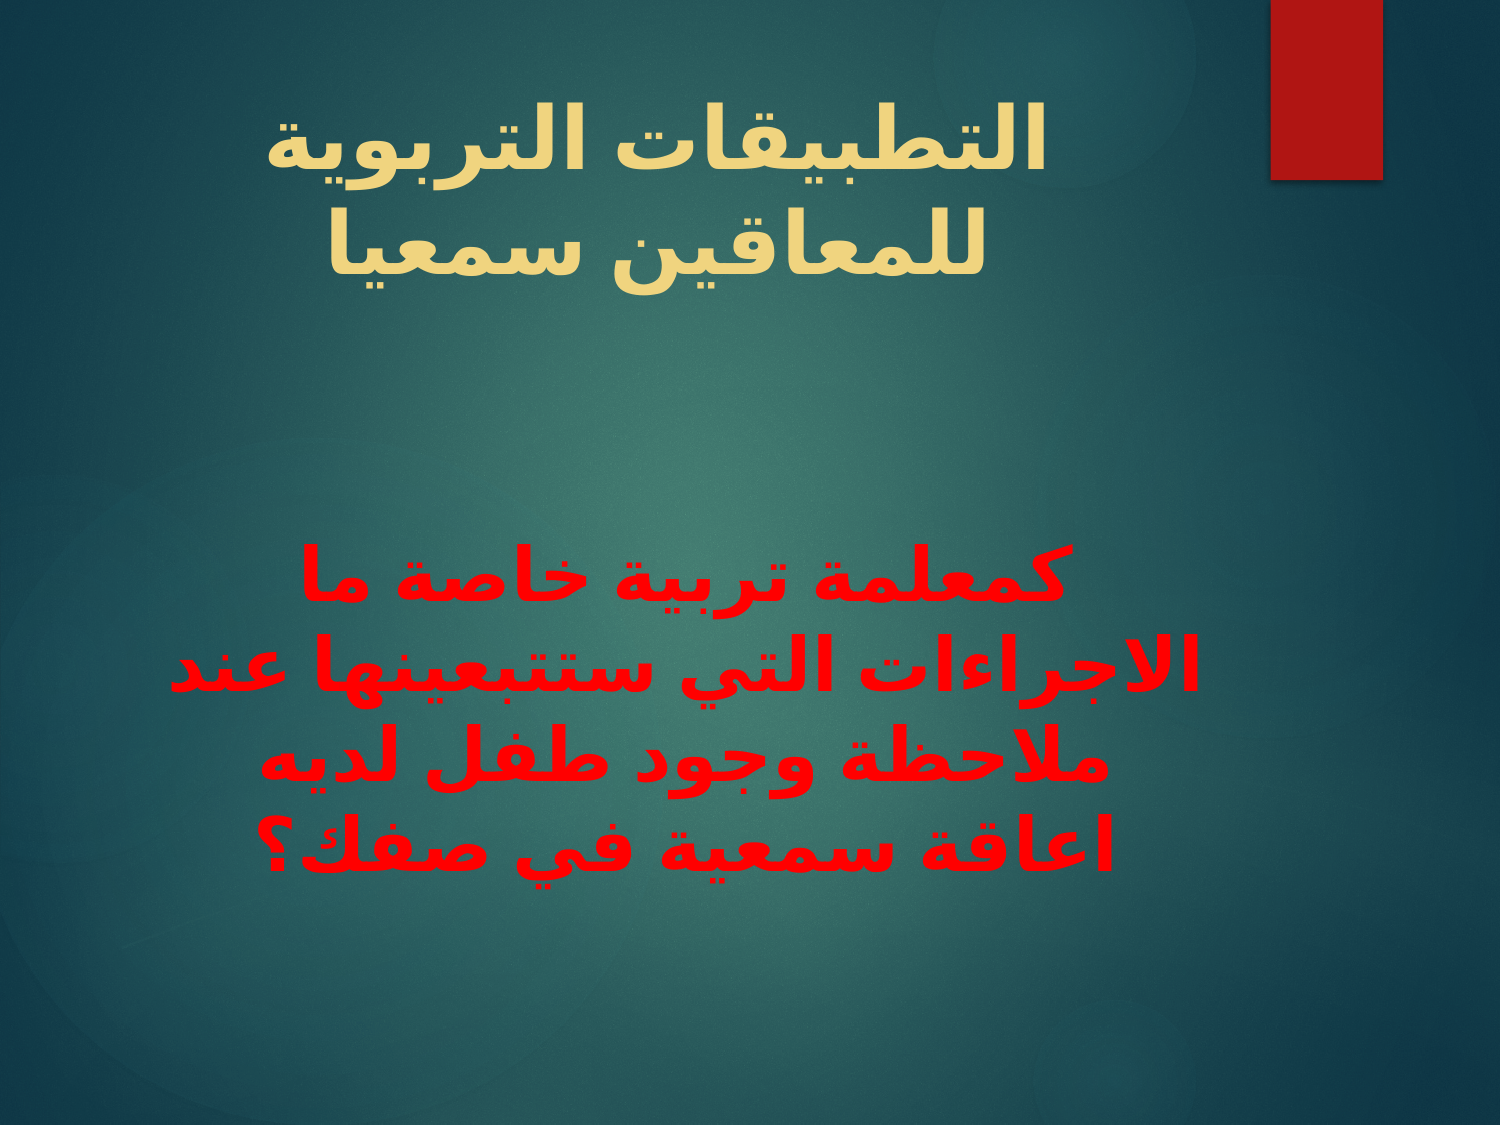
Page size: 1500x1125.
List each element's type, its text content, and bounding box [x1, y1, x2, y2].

title التطبيقات التربوية للمعاقين سمعيا [79, 74, 1237, 304]
list كمعلمة تربية خاصة ما الاجراءات التي ستتبعينها عند ملاحظة وجود طفل لديه اعاقة سمعية في صفك؟ [135, 336, 1237, 1025]
